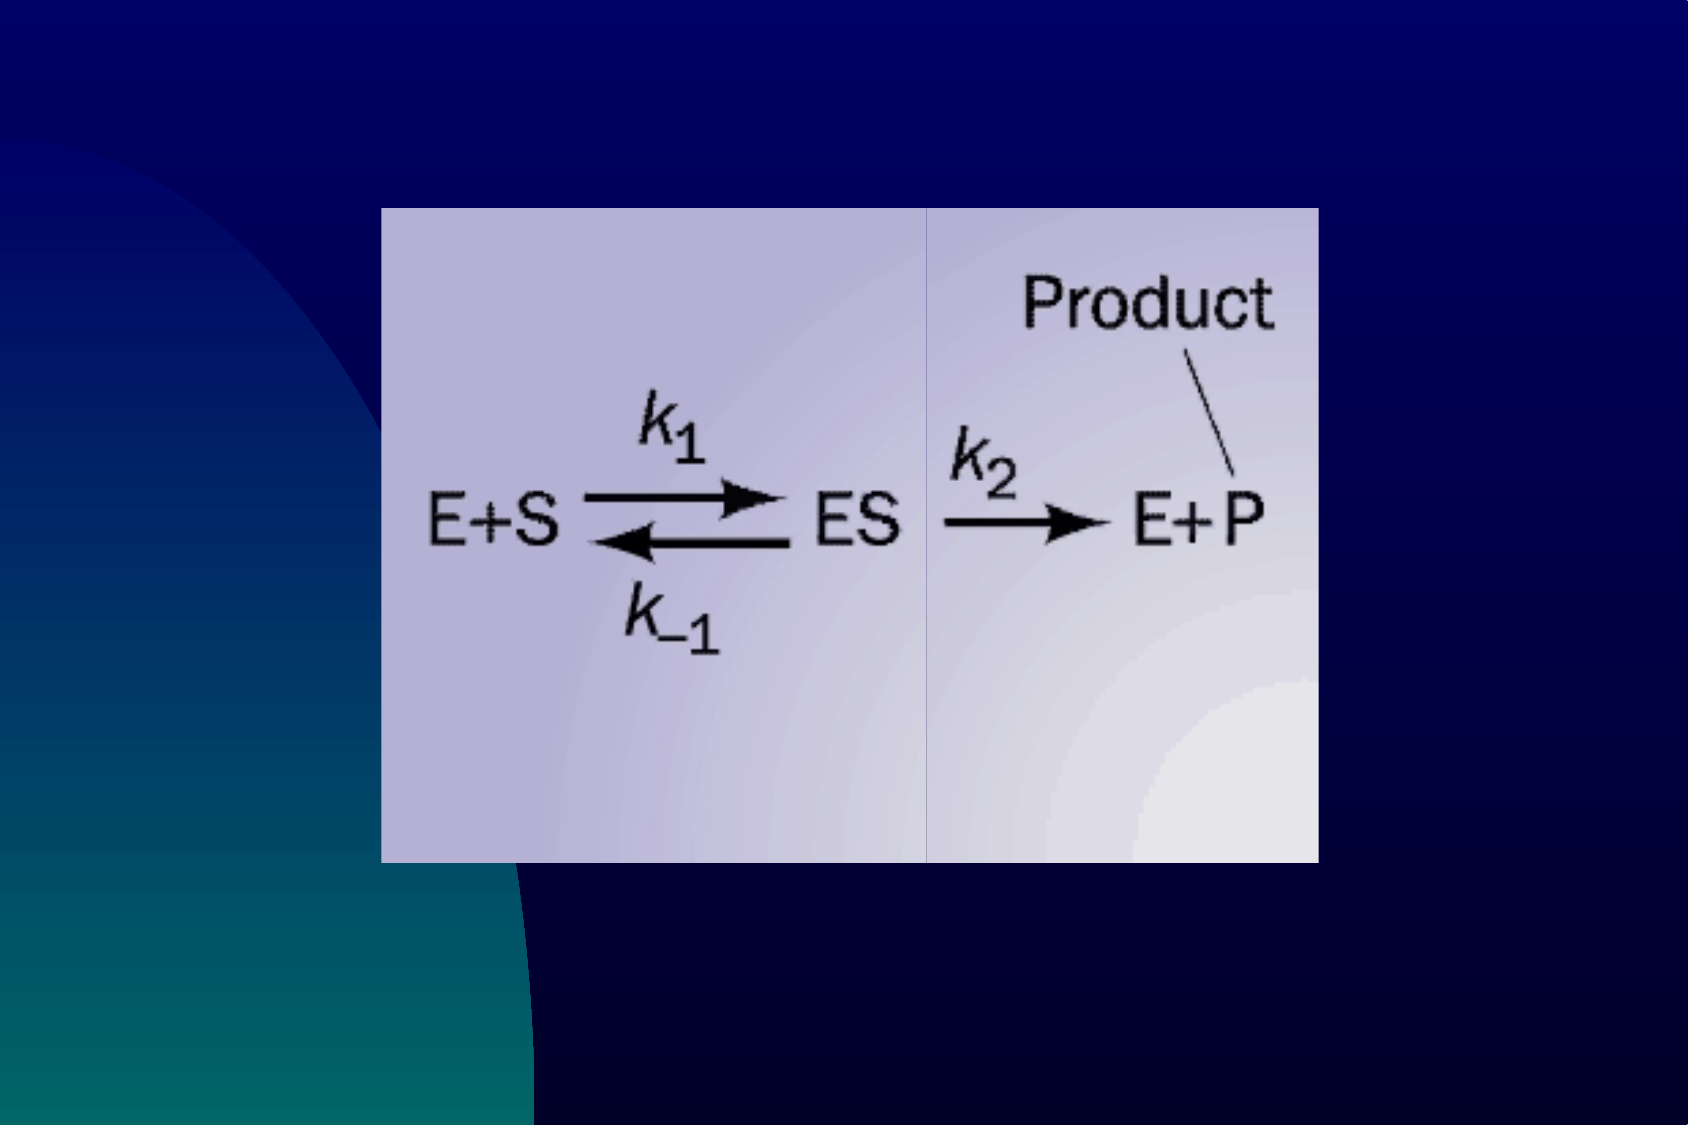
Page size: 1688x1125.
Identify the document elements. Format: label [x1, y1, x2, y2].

text_box [380, 208, 1319, 863]
